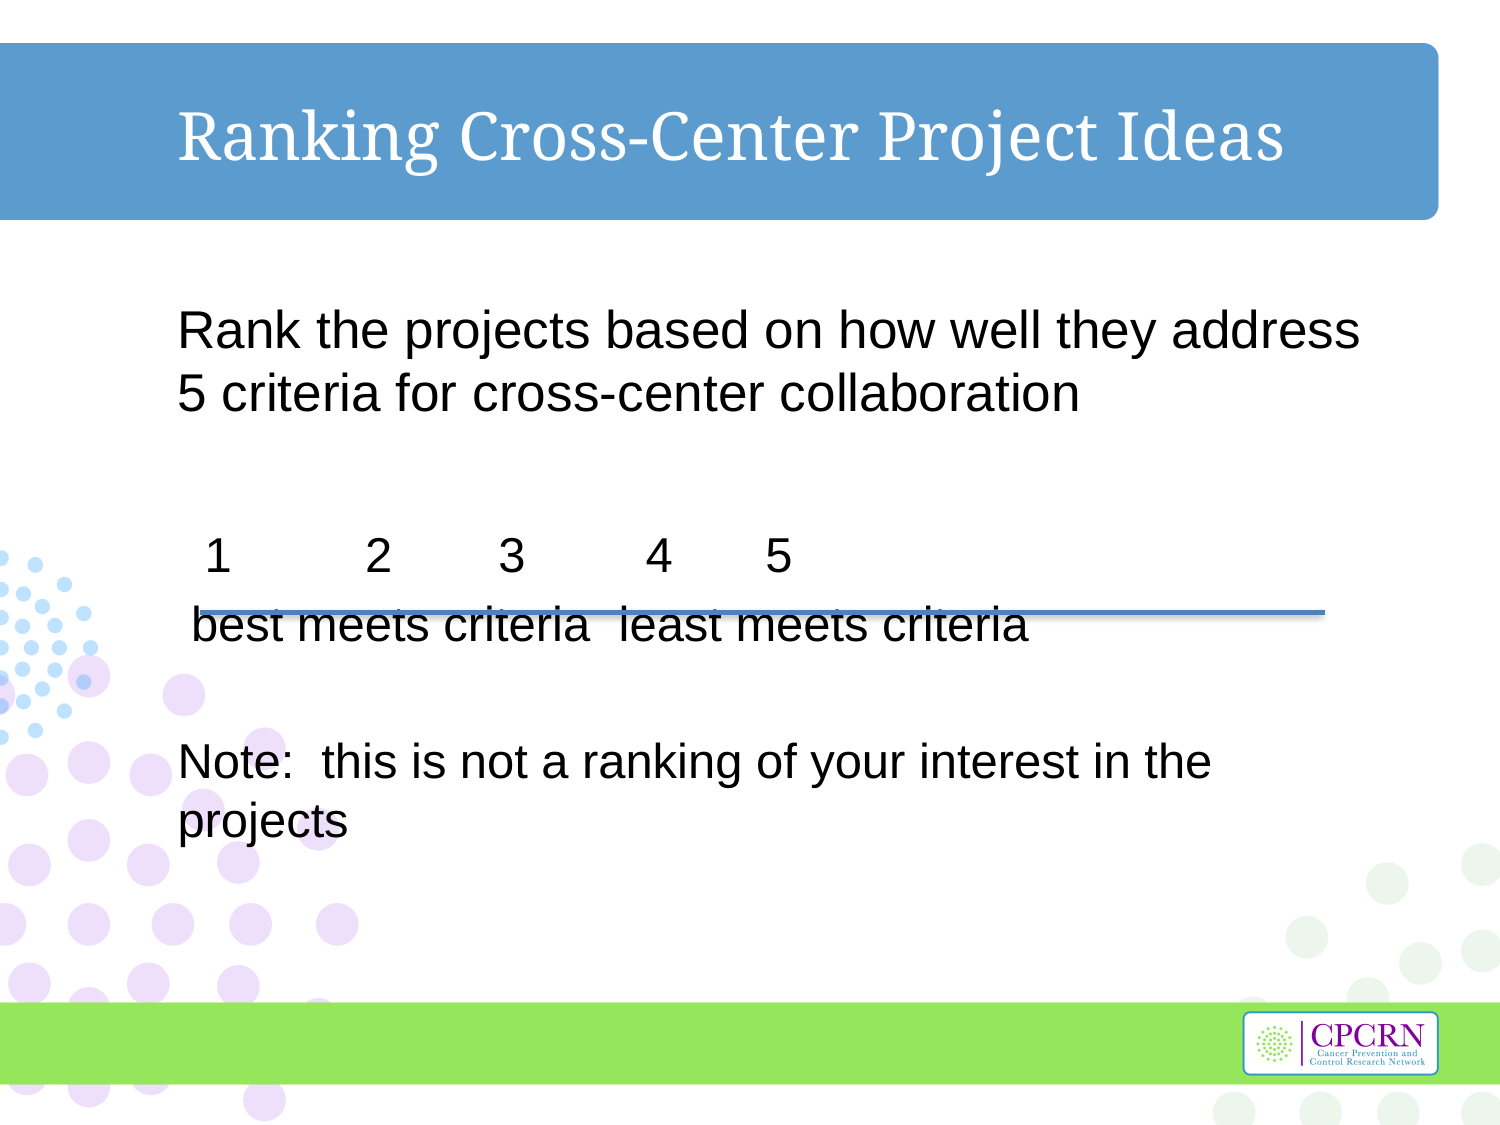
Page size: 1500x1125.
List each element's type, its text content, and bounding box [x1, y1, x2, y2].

picture [0, 0, 1500, 1125]
list Rank the projects based on how well they address 5 criteria for cross-center collaboration 1 2 3 4 5 best meets criteria least meets criteria Note: this is not a ranking of your interest in the projects [162, 287, 1400, 963]
list Ranking Cross-Center Project Ideas [162, 54, 1400, 213]
